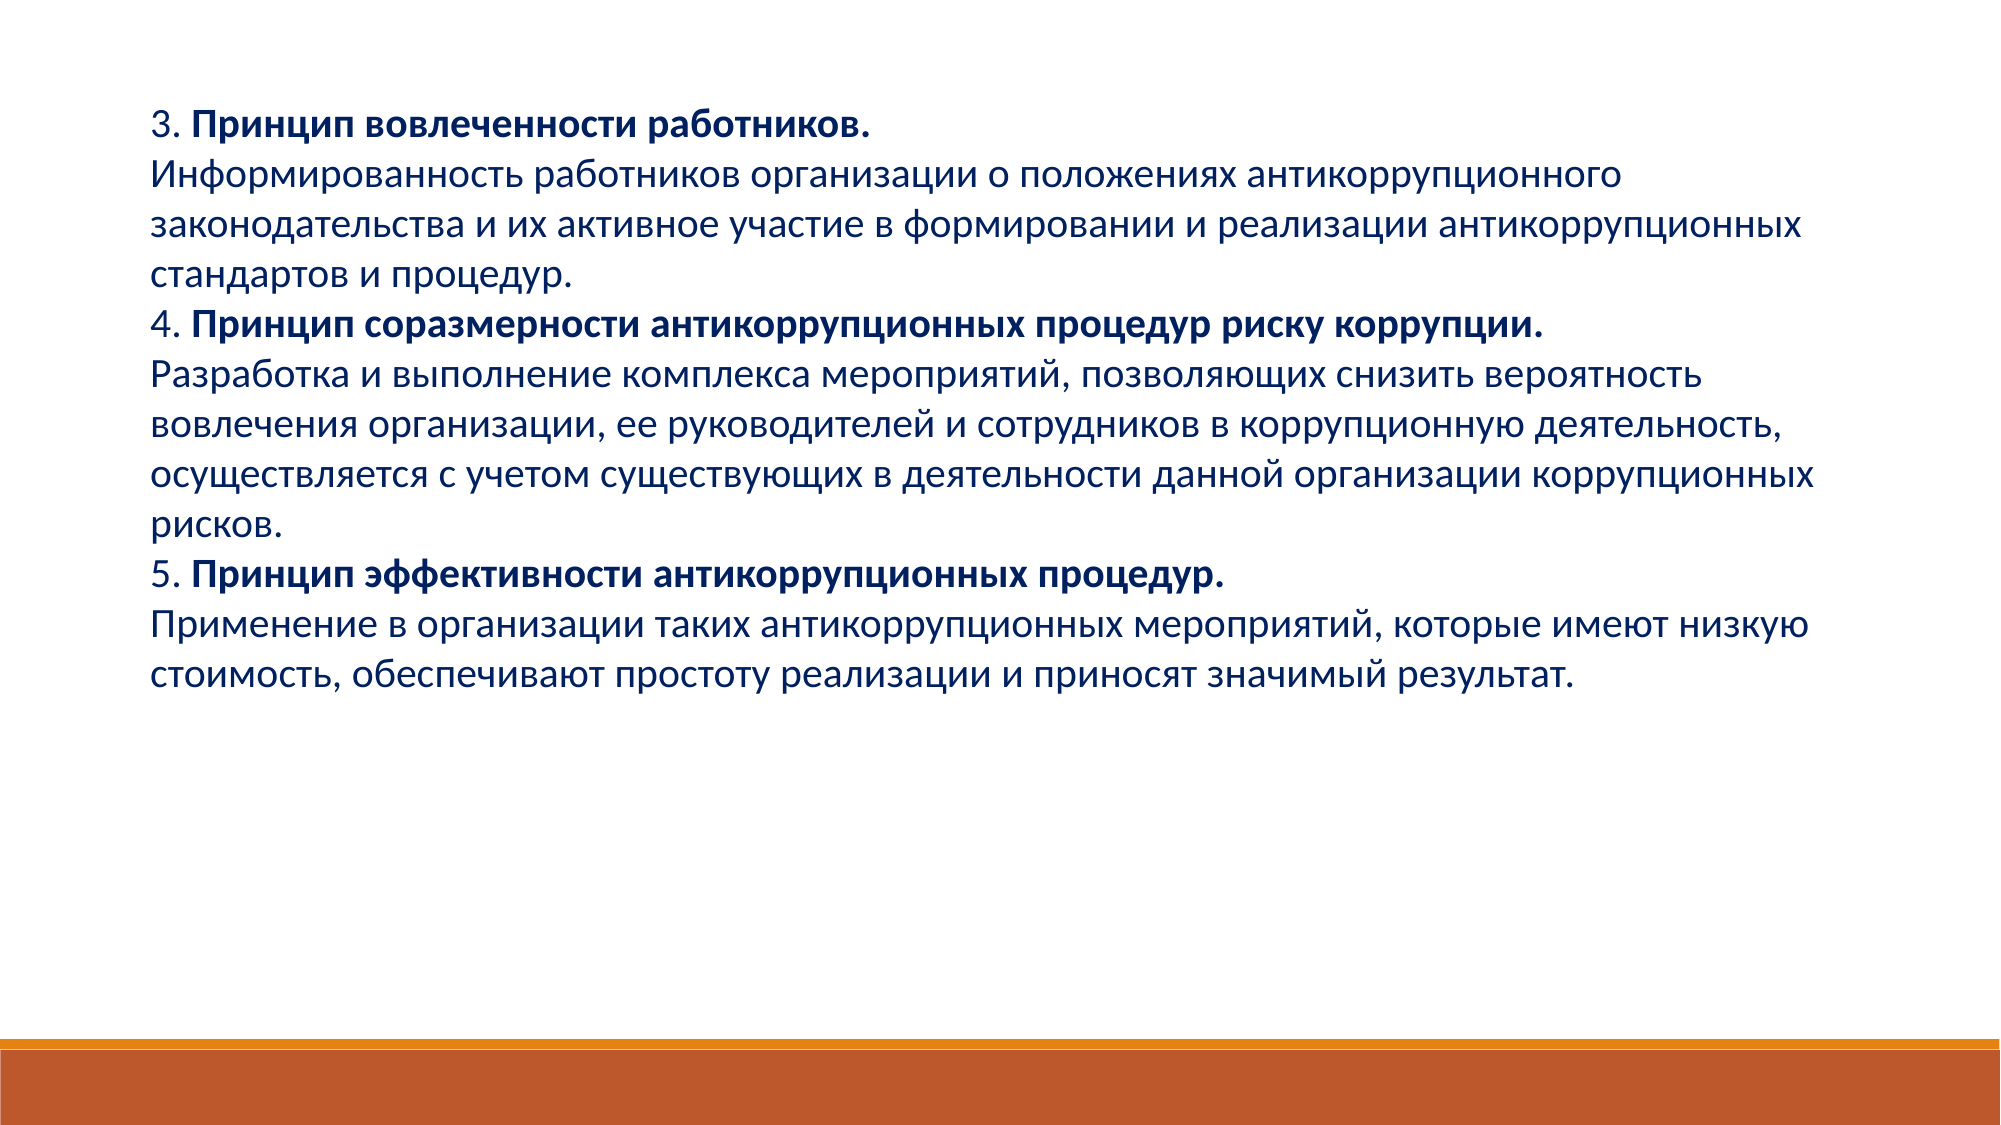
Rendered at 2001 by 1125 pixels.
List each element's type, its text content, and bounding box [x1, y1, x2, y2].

text_box 3. Принцип вовлеченности работников. Информированность работников организации о положениях антикоррупционного законодательства и их активное участие в формировании и реализации антикоррупционных стандартов и процедур. 4. Принцип соразмерности антикоррупционных процедур риску коррупции. Разработка и выполнение комплекса мероприятий, позволяющих снизить вероятность вовлечения организации, ее руководителей и сотрудников в коррупционную деятельность, осуществляется с учетом существующих в деятельности данной организации коррупционных рисков. 5. Принцип эффективности антикоррупционных процедур. Применение в организации таких антикоррупционных мероприятий, которые имеют низкую стоимость, обеспечивают простоту реализации и приносят значимый результат. [135, 88, 1866, 704]
